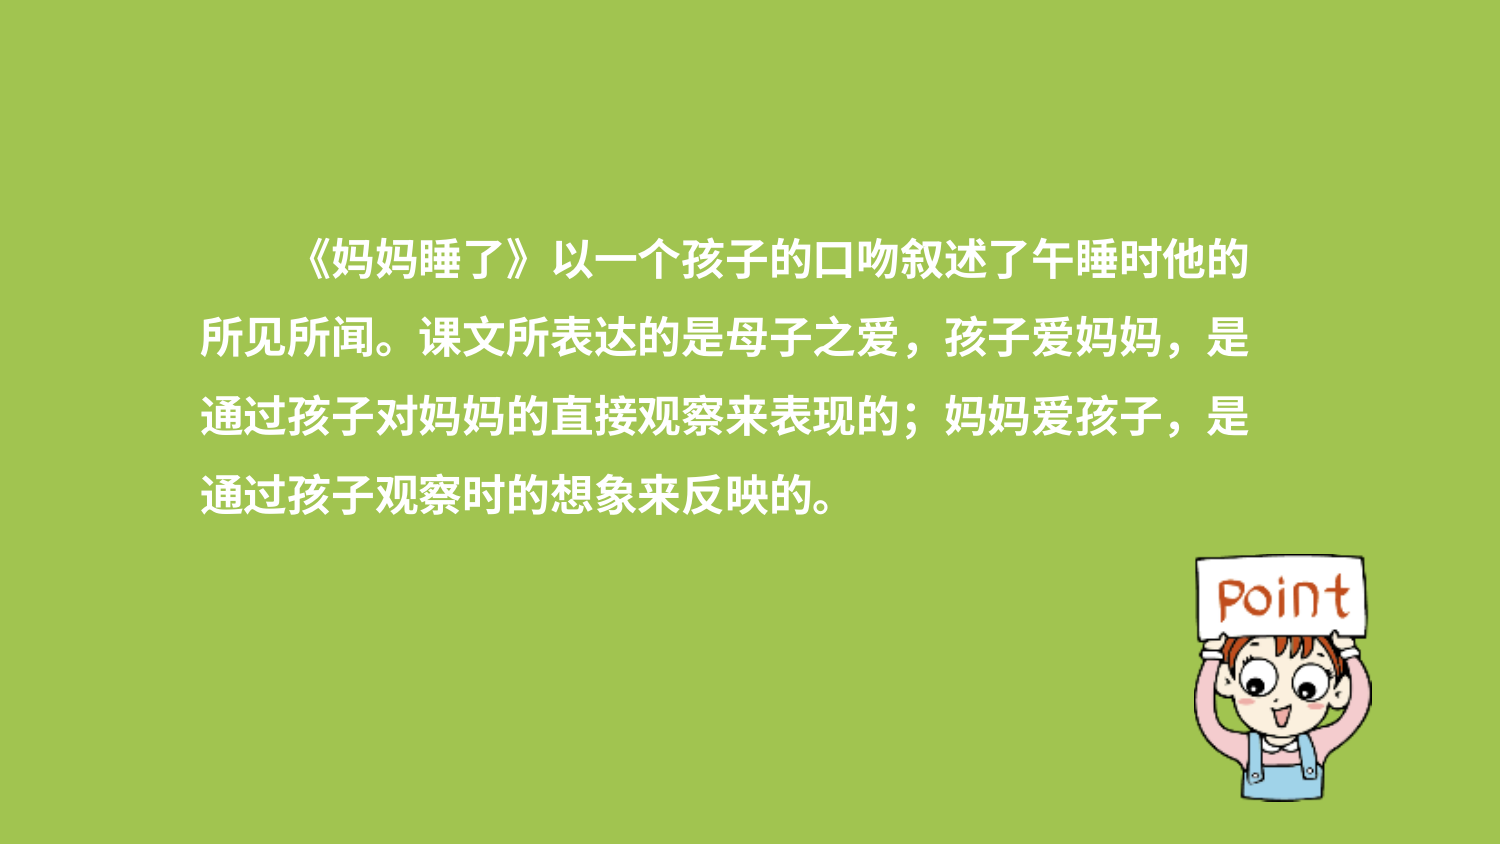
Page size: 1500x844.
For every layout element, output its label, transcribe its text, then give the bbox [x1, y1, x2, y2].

picture [1194, 553, 1373, 803]
text_box 《妈妈睡了》以一个孩子的口吻叙述了午睡时他的所见所闻。课文所表达的是母子之爱，孩子爱妈妈，是通过孩子对妈妈的直接观察来表现的；妈妈爱孩子，是通过孩子观察时的想象来反映的。 [188, 199, 1291, 526]
